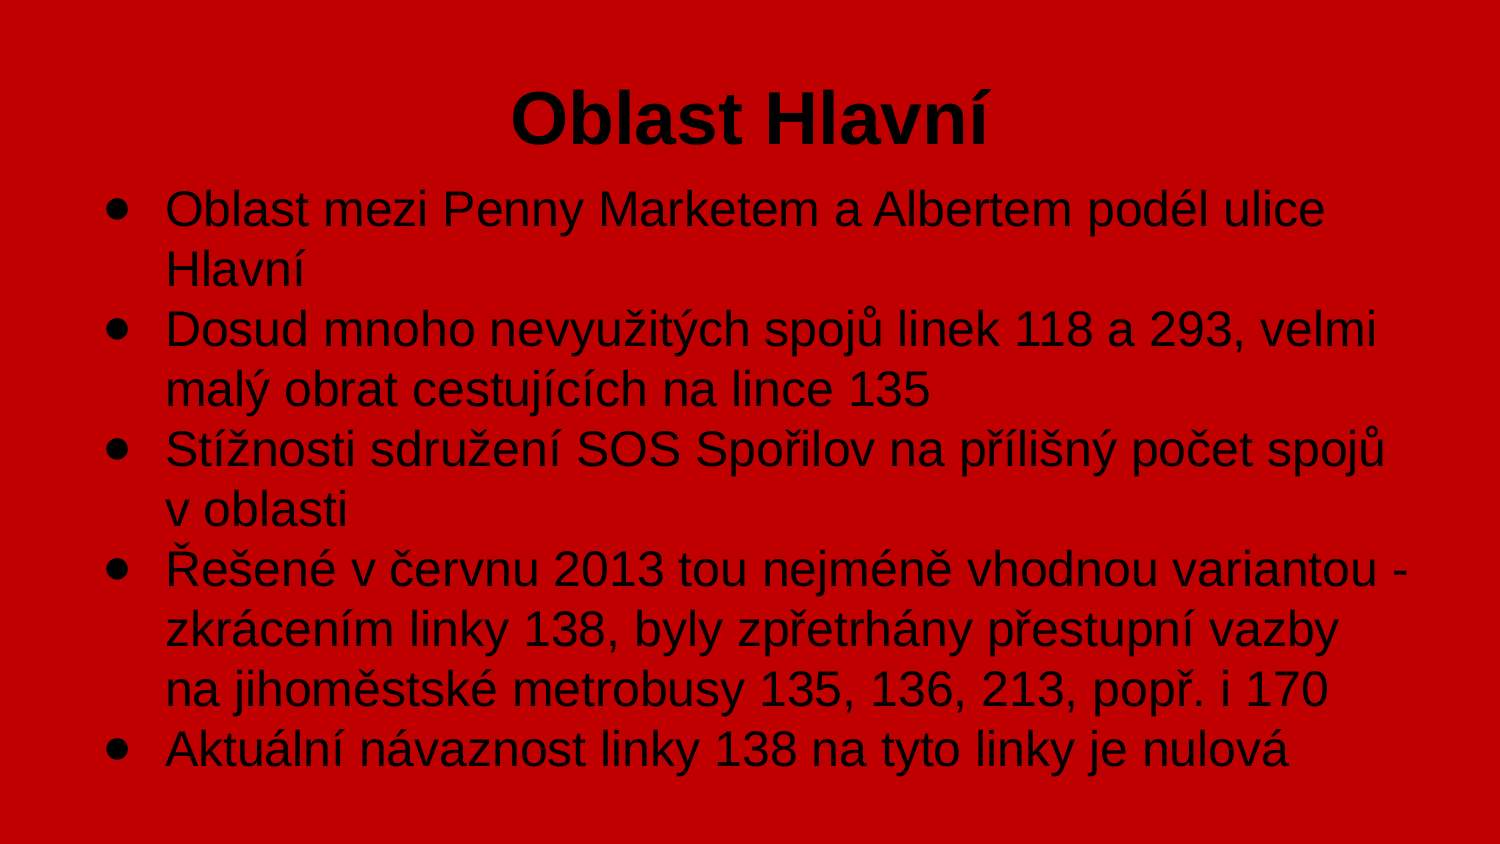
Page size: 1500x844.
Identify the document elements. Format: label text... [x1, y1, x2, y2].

list Oblast mezi Penny Marketem a Albertem podél ulice Hlavní Dosud mnoho nevyužitých spojů linek 118 a 293, velmi malý obrat cestujících na lince 135 Stížnosti sdružení SOS Spořilov na přílišný počet spojů v oblasti Řešené v červnu 2013 tou nejméně vhodnou variantou - zkrácením linky 138, byly zpřetrhány přestupní vazby na jihoměstské metrobusy 135, 136, 213, popř. i 170 Aktuální návaznost linky 138 na tyto linky je nulová [75, 161, 1425, 792]
title Oblast Hlavní [75, 3, 1425, 161]
